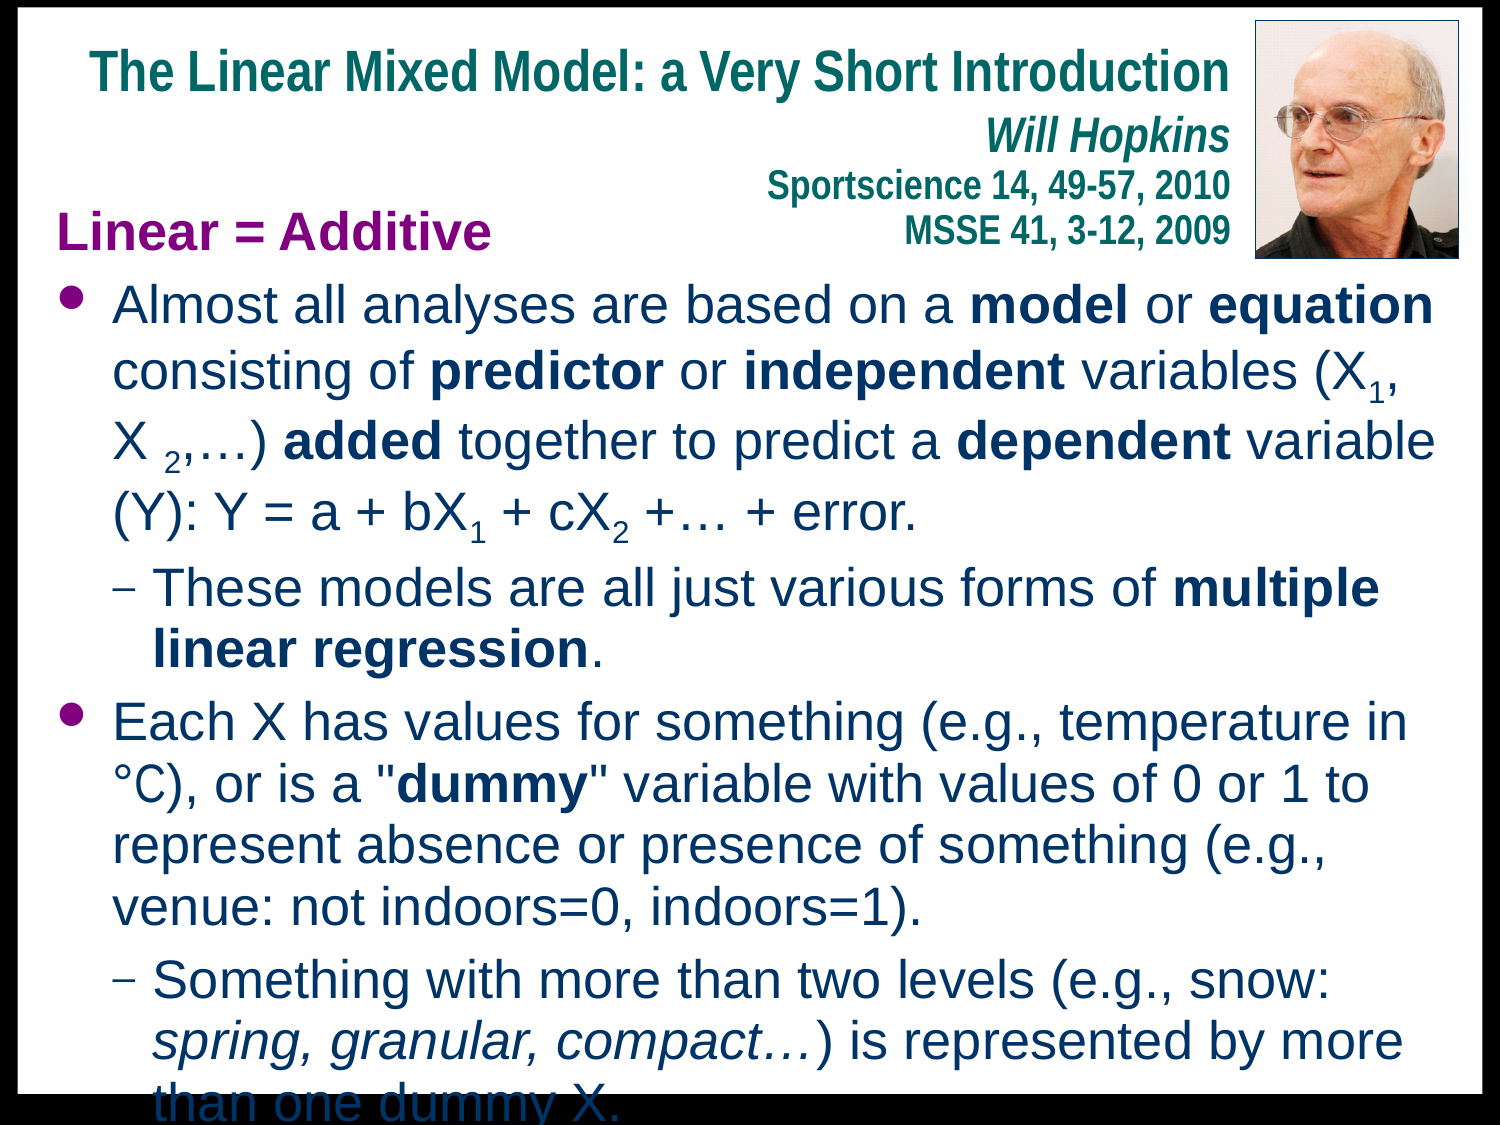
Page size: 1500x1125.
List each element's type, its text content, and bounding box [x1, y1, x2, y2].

text_box Will Hopkins Sportscience 14, 49-57, 2010 MSSE 41, 3-12, 2009 [664, 101, 1247, 222]
text_box [17, 7, 1483, 1094]
picture [1255, 20, 1459, 259]
title The Linear Mixed Model: a Very Short Introduction [41, 33, 1247, 133]
list Linear = Additive Almost all analyses are based on a model or equation consisting of predictor or independent variables (X1, X 2,…) added together to predict a dependent variable (Y): Y = a + bX1 + cX2 +… + error. These models are all just various forms of multiple linear regression. Each X has values for something (e.g., temperature in °C), or is a "dummy" variable with values of 0 or 1 to represent absence or presence of something (e.g., venue: not indoors=0, indoors=1). Something with more than two levels (e.g., snow: spring, granular, compact…) is represented by more than one dummy X. The effect of X1 on Y is the value of the parameter or coefficient b. The unit of the effect is difference in Y per difference in X1. So, for a dummy X, the unit is difference in Y when whatever X represents (e.g., indoors) is present. [41, 193, 1459, 965]
